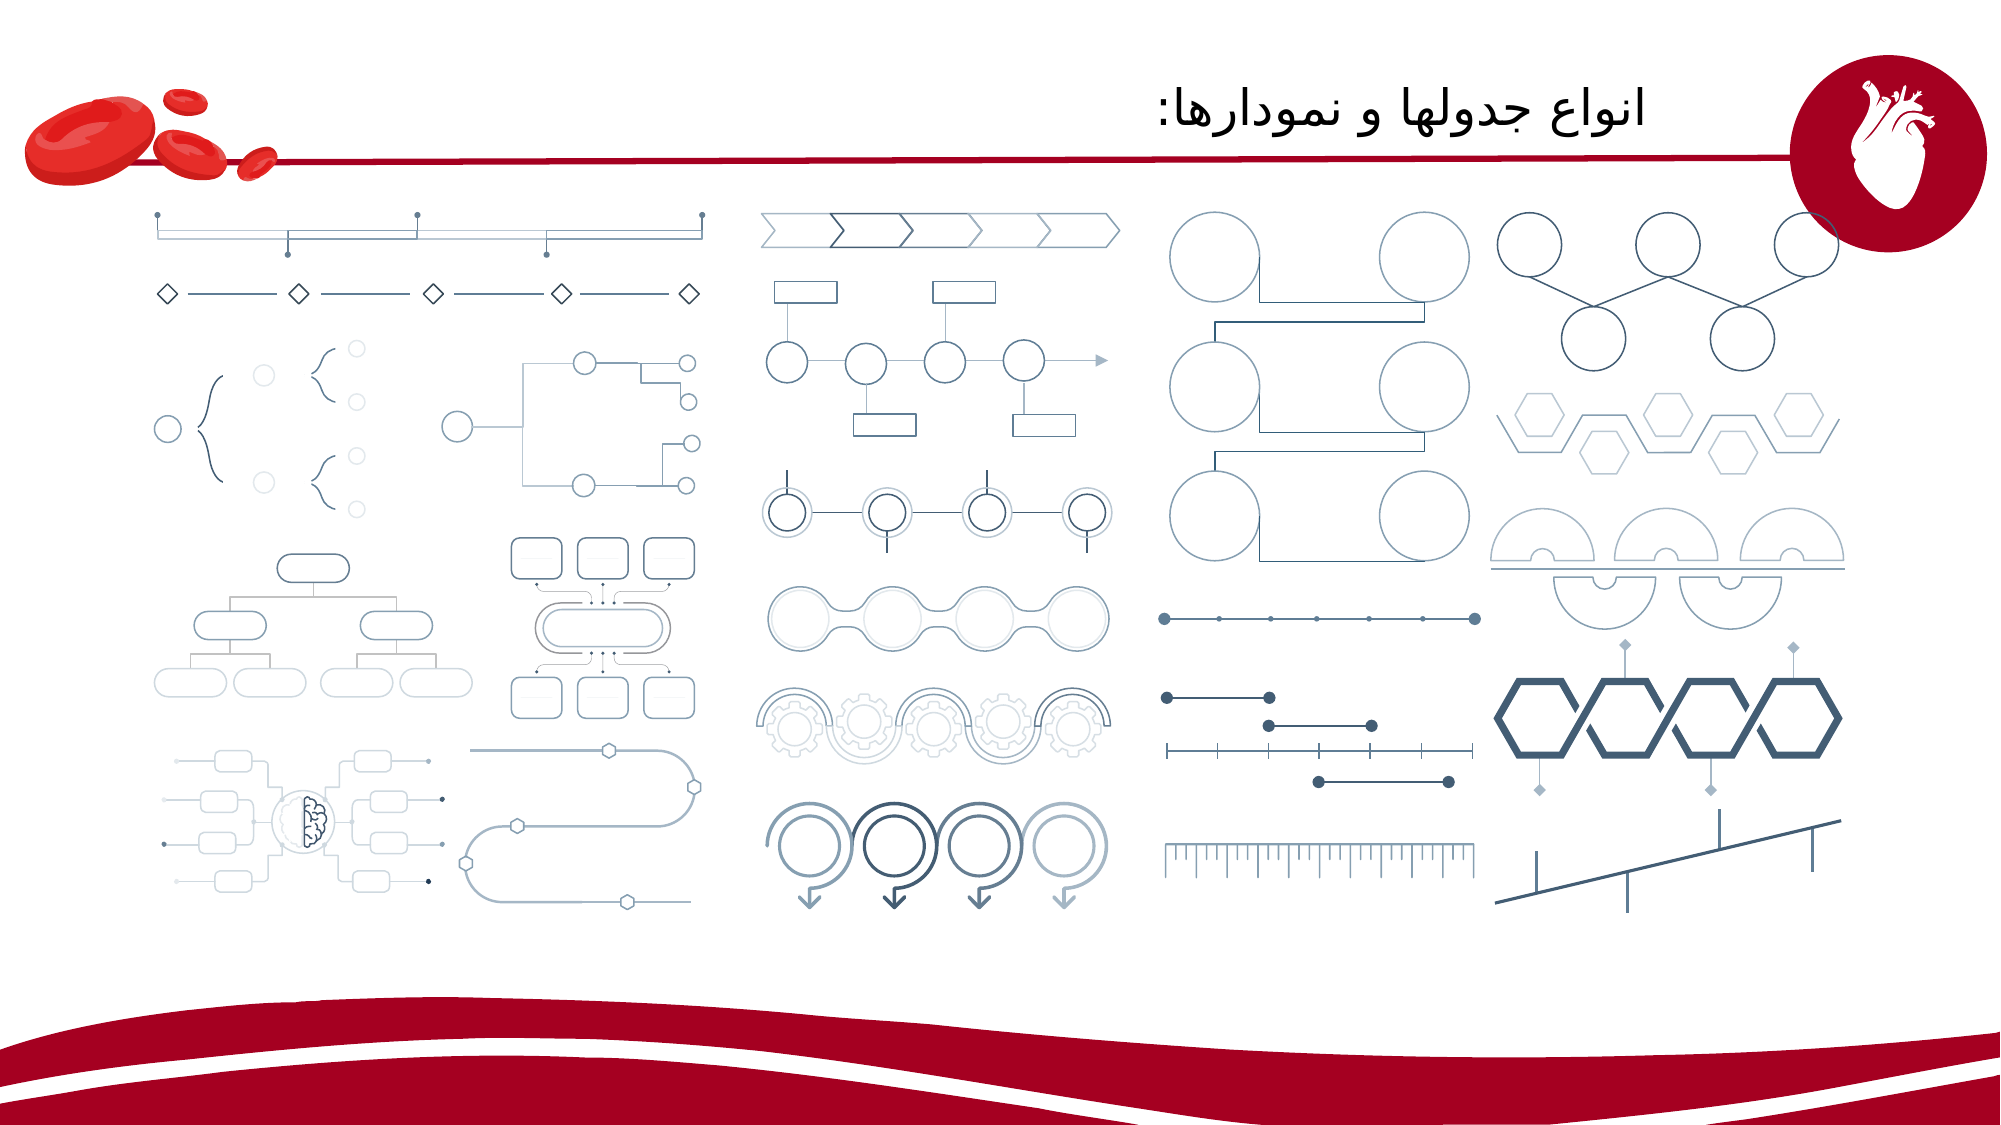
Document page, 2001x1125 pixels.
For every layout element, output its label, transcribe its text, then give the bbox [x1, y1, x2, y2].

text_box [761, 213, 1120, 248]
text_box انواع جدولها و نمودارها: [132, 55, 1669, 161]
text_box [765, 801, 1109, 910]
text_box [756, 687, 1111, 765]
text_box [1166, 697, 1473, 783]
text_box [765, 586, 1110, 652]
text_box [1496, 393, 1840, 475]
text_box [511, 537, 695, 719]
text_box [1490, 508, 1846, 630]
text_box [157, 283, 700, 305]
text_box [1164, 615, 1475, 622]
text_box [1493, 644, 1843, 791]
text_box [154, 340, 366, 518]
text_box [154, 211, 706, 258]
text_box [161, 750, 446, 893]
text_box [154, 553, 473, 697]
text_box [1497, 212, 1839, 371]
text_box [1169, 211, 1470, 562]
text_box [441, 351, 701, 497]
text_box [762, 469, 1113, 553]
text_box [1301, 789, 1338, 1016]
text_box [1494, 808, 1842, 914]
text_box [766, 281, 1109, 437]
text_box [459, 743, 701, 910]
